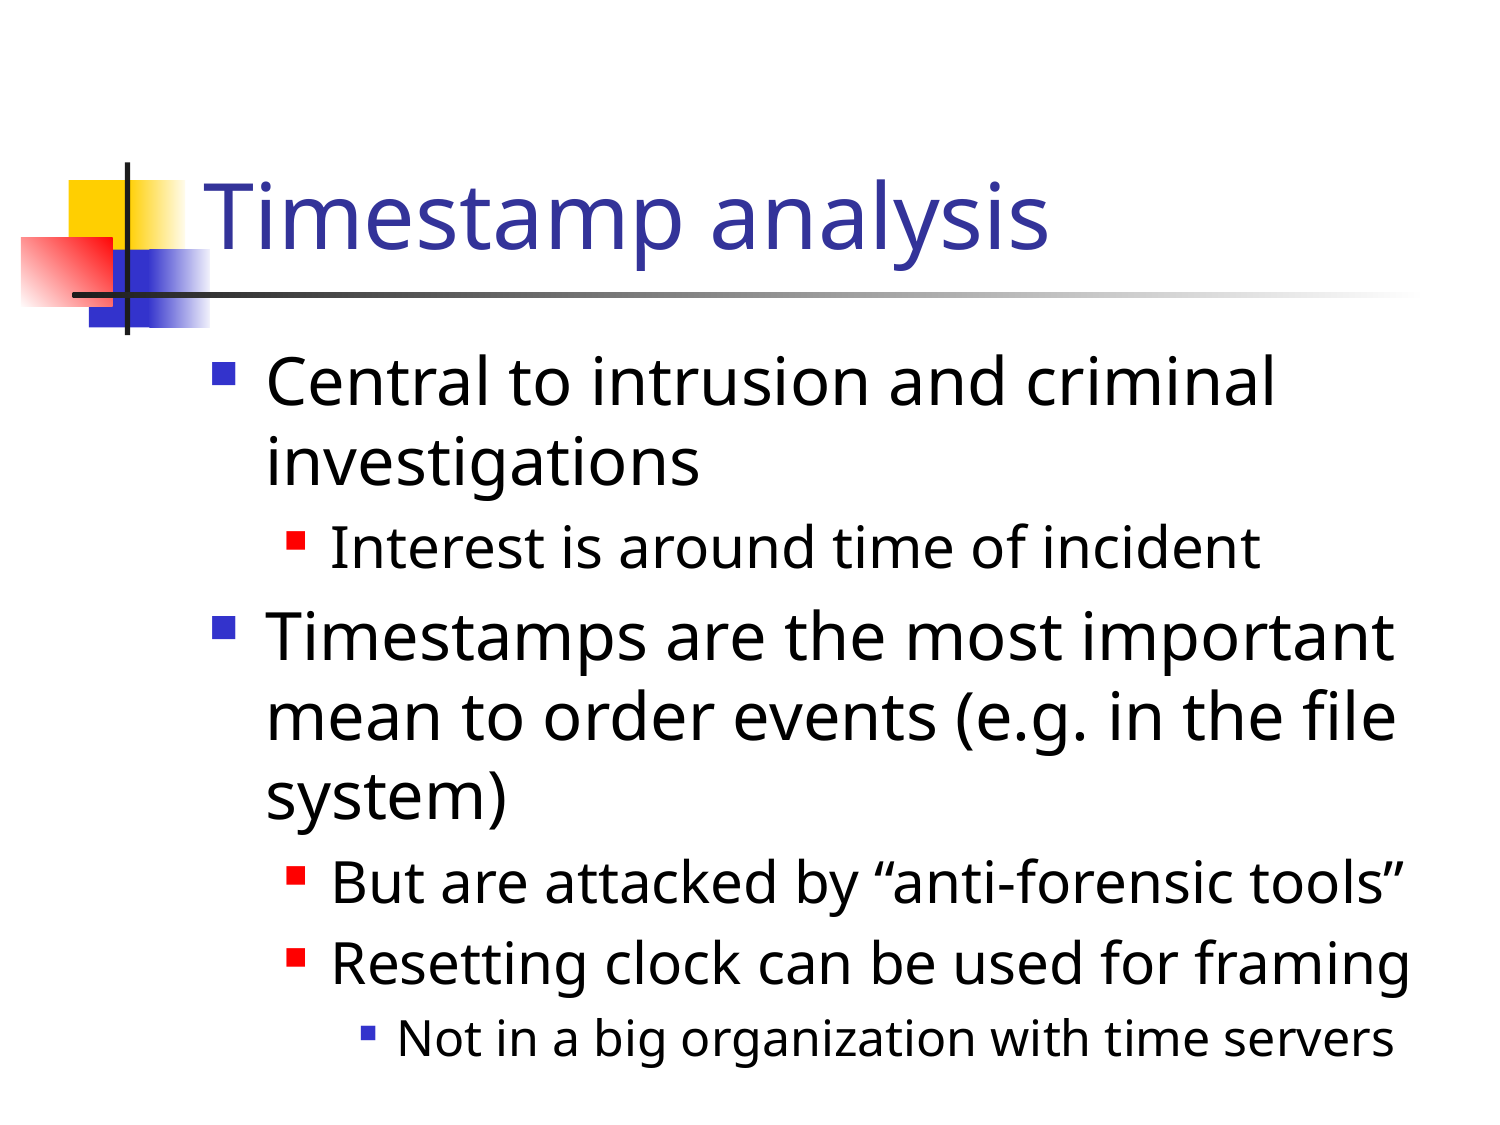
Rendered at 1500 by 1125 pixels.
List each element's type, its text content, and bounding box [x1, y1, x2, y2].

list Central to intrusion and criminal investigations Interest is around time of incident Timestamps are the most important mean to order events (e.g. in the file system) But are attacked by “anti-forensic tools” Resetting clock can be used for framing Not in a big organization with time servers [193, 330, 1470, 1007]
title Timestamp analysis [188, 34, 1468, 276]
